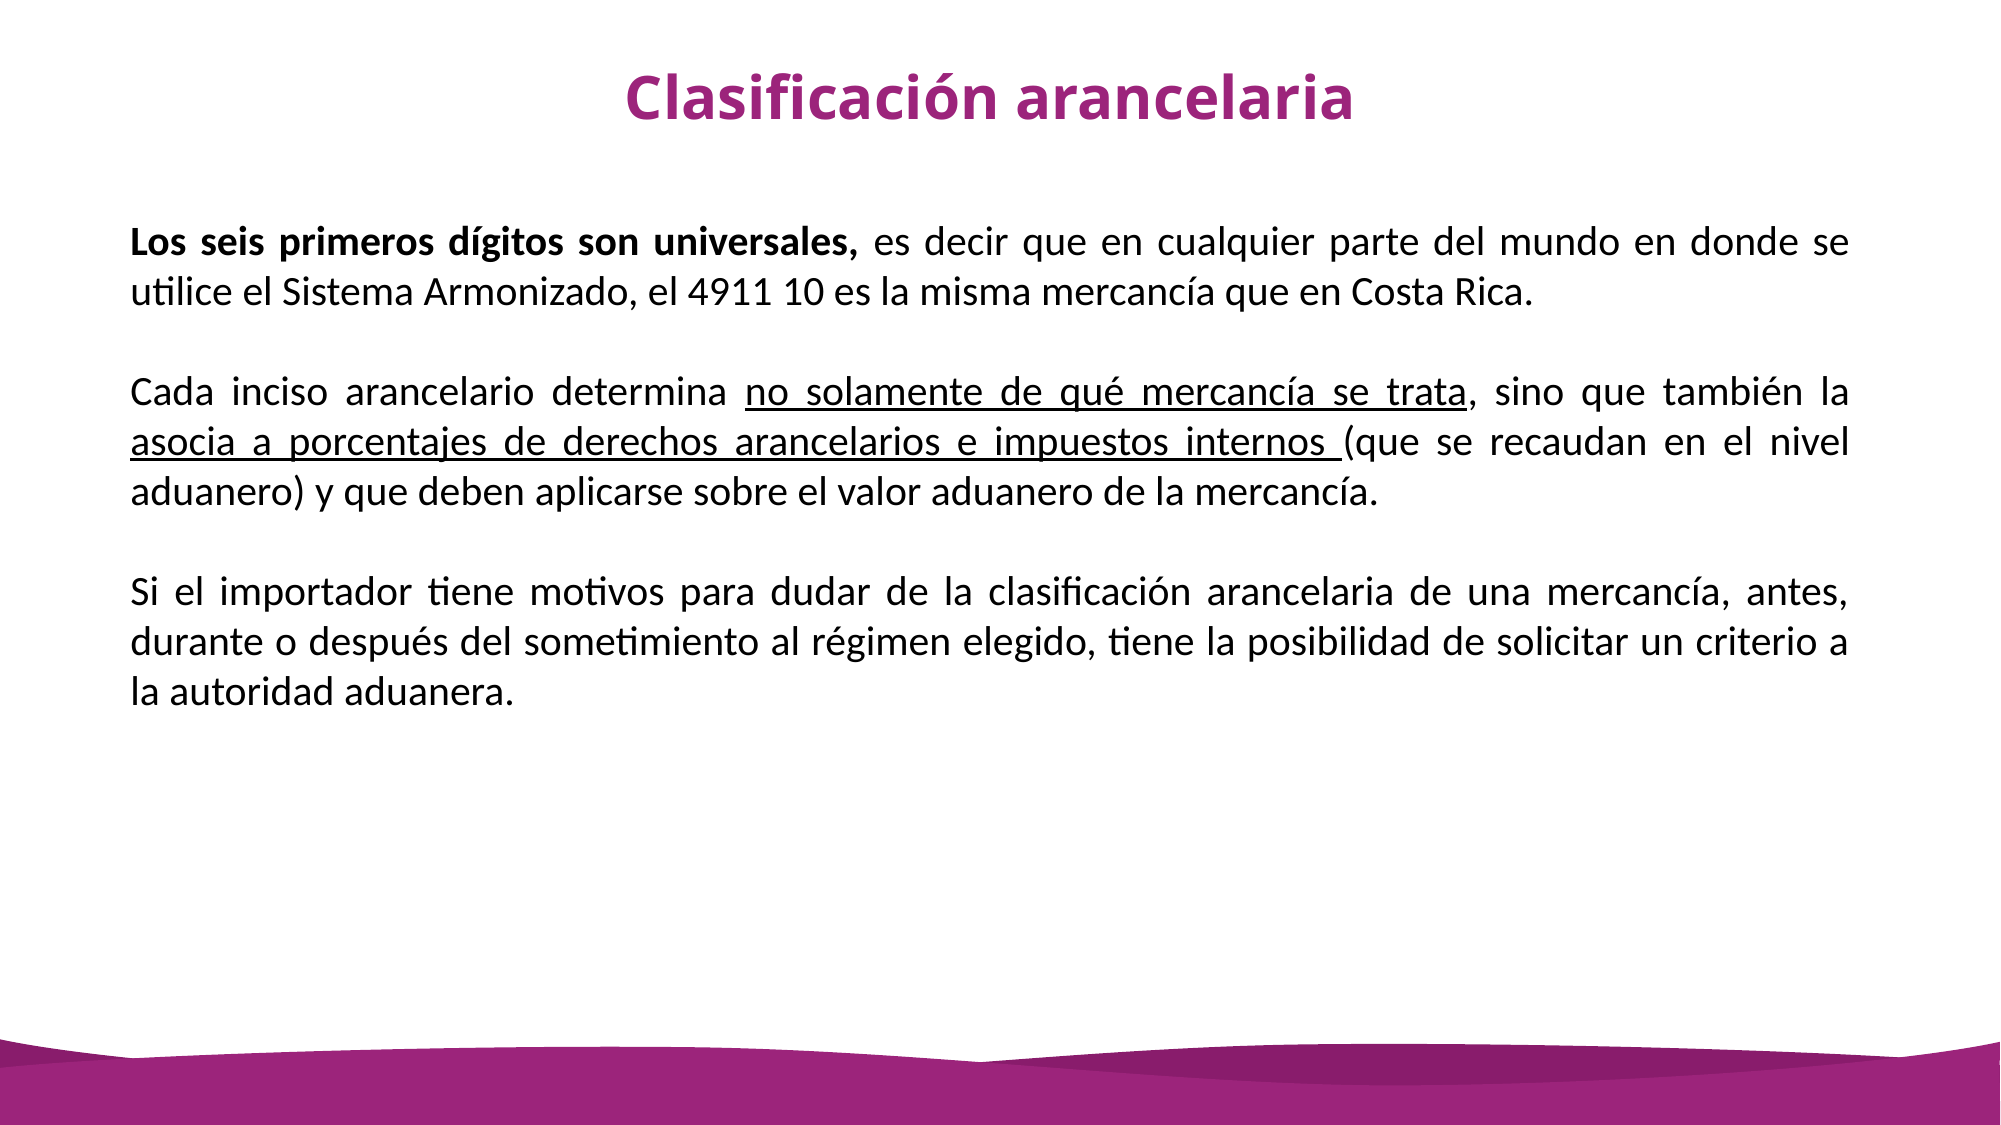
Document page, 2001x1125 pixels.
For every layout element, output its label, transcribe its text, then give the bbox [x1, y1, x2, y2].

text_box Los seis primeros dígitos son universales, es decir que en cualquier parte del mundo en donde se utilice el Sistema Armonizado, el 4911 10 es la misma mercancía que en Costa Rica. Cada inciso arancelario determina no solamente de qué mercancía se trata, sino que también la asocia a porcentajes de derechos arancelarios e impuestos internos (que se recaudan en el nivel aduanero) y que deben aplicarse sobre el valor aduanero de la mercancía. Si el importador tiene motivos para dudar de la clasificación arancelaria de una mercancía, antes, durante o después del sometimiento al régimen elegido, tiene la posibilidad de solicitar un criterio a la autoridad aduanera. [115, 206, 1866, 772]
title Clasificación arancelaria [127, 60, 1853, 206]
